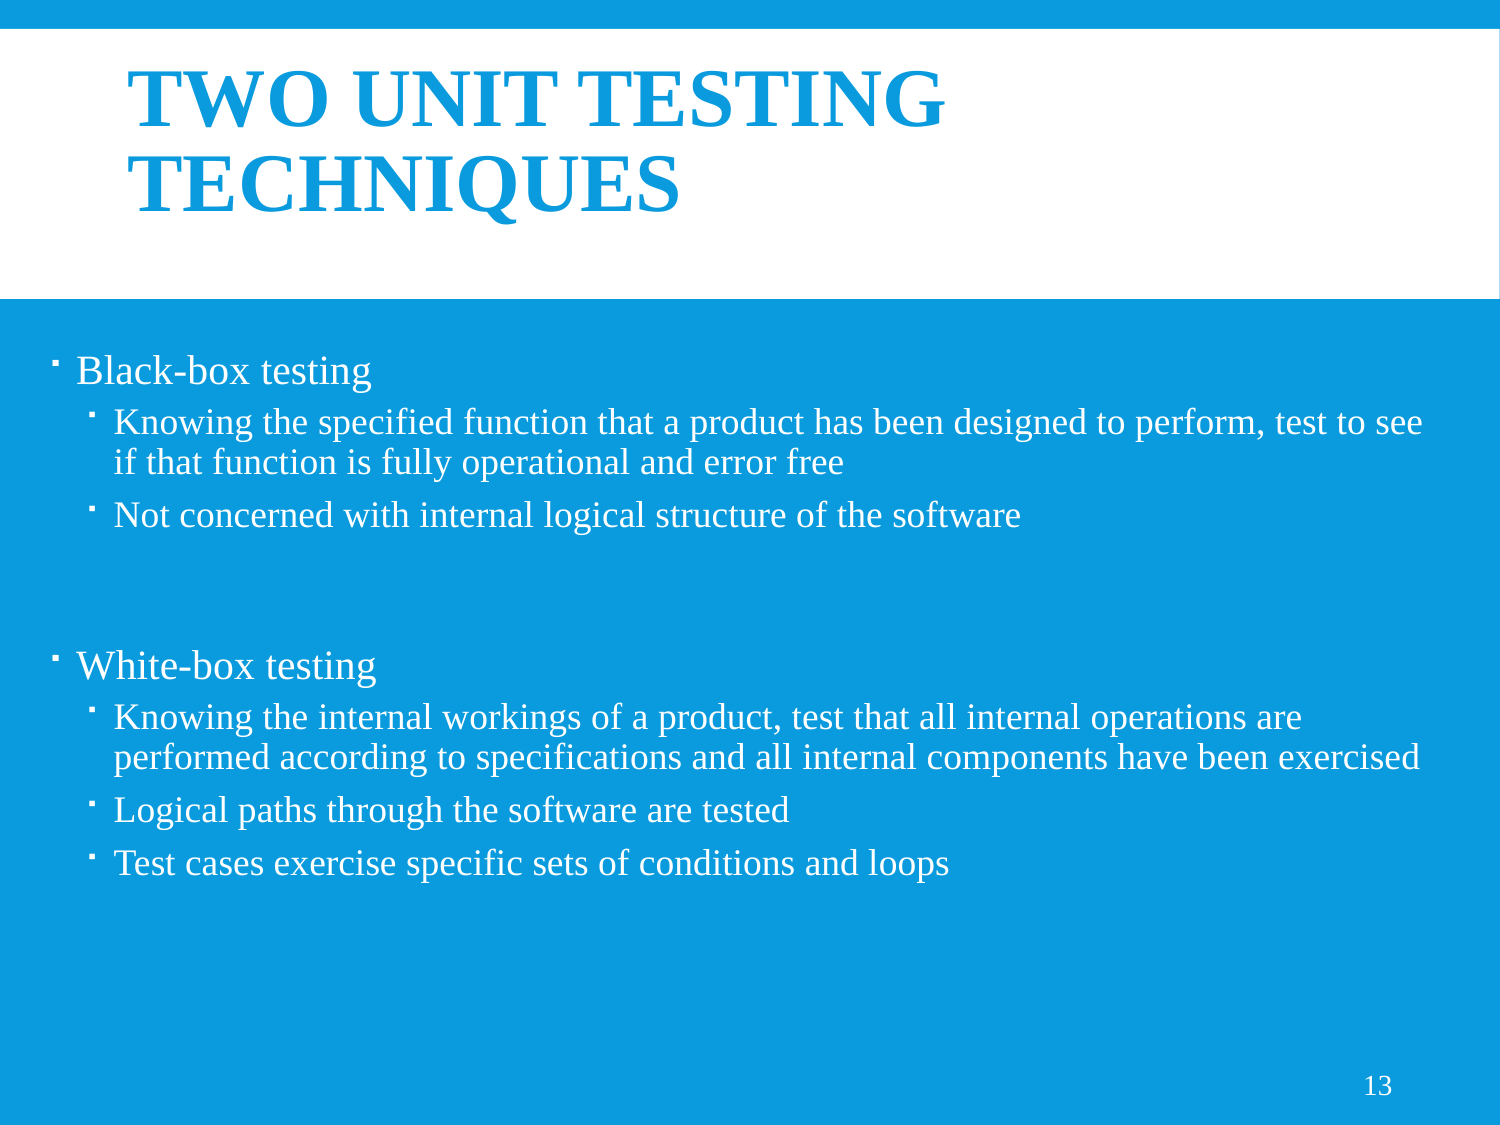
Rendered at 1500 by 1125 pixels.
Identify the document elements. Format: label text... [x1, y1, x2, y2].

slide_number 13 [1355, 1053, 1473, 1114]
list Black-box testing Knowing the specified function that a product has been designed to perform, test to see if that function is fully operational and error free Not concerned with internal logical structure of the software White-box testing Knowing the internal workings of a product, test that all internal operations are performed according to specifications and all internal components have been exercised Logical paths through the software are tested Test cases exercise specific sets of conditions and loops [30, 340, 1469, 1054]
title Two Unit Testing Techniques [112, 50, 1388, 238]
